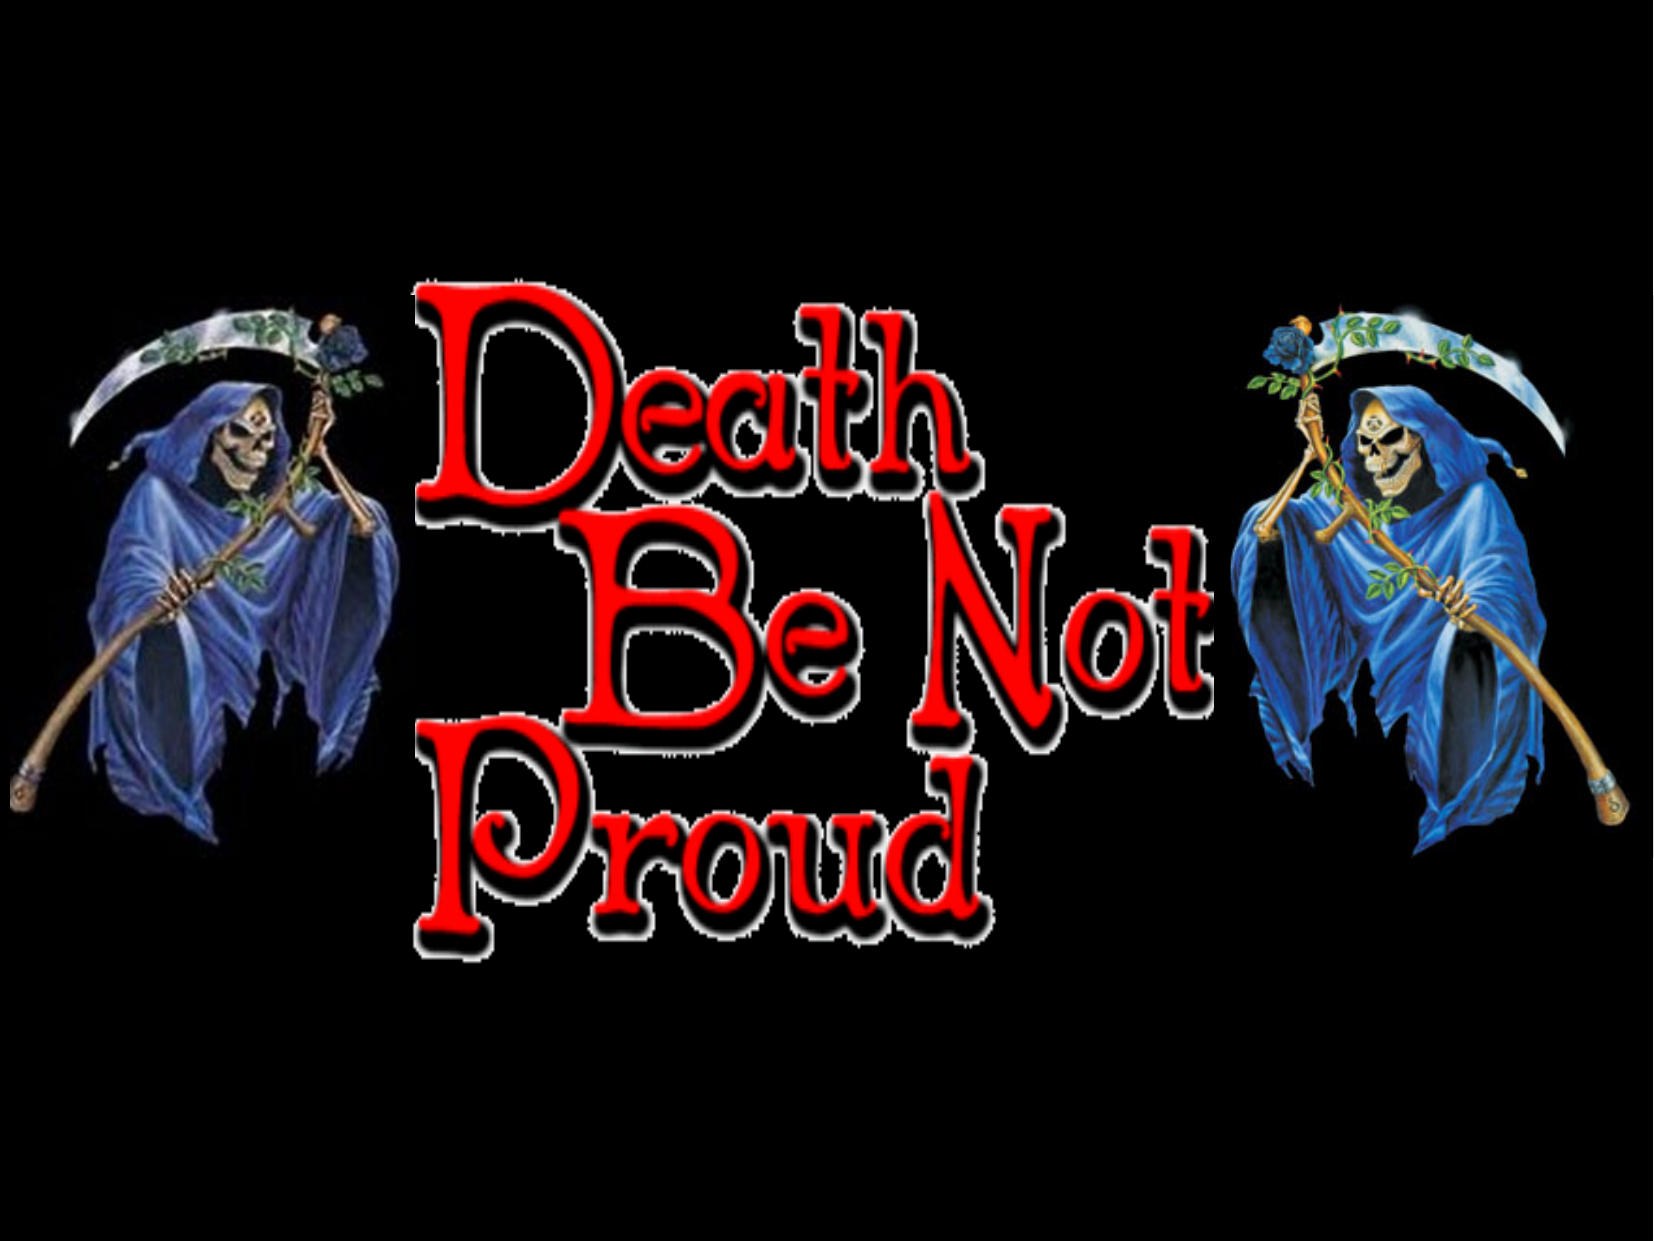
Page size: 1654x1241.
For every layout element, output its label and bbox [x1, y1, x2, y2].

picture [10, 220, 1215, 981]
picture [1230, 295, 1654, 859]
